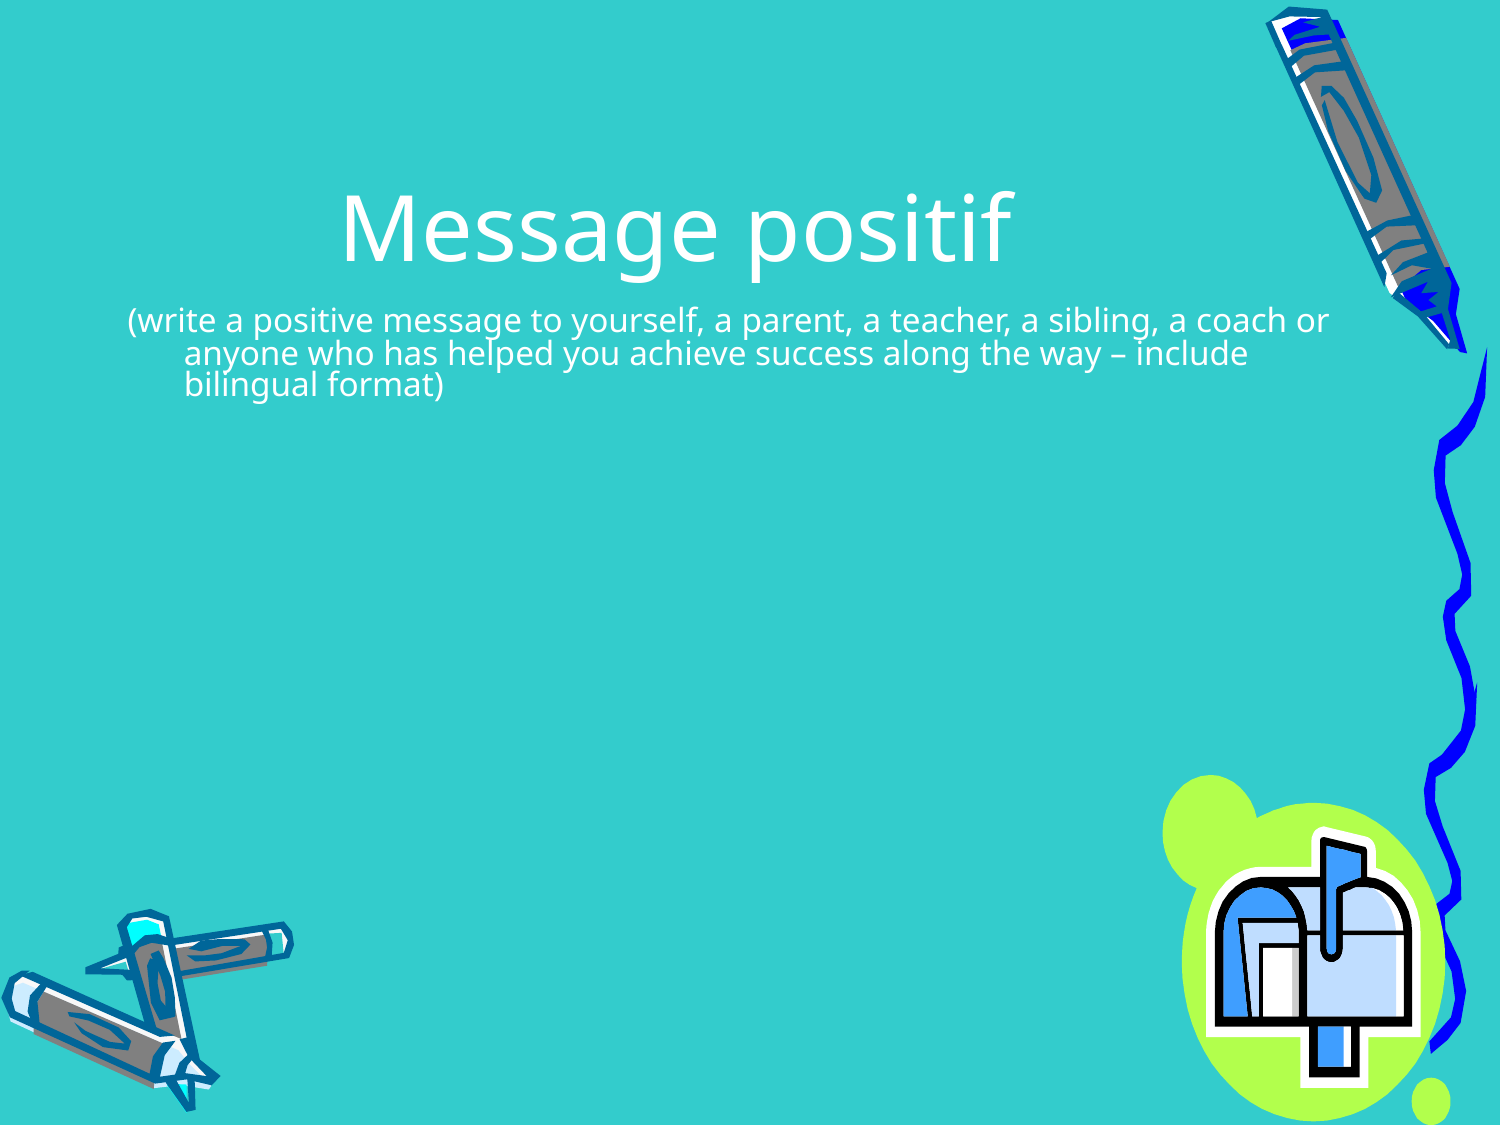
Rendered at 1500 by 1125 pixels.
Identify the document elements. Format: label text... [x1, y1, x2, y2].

list (write a positive message to yourself, a parent, a teacher, a sibling, a coach or anyone who has helped you achieve success along the way – include bilingual format) [112, 299, 1376, 901]
title Message positif [112, 24, 1240, 288]
picture [1162, 774, 1451, 1125]
